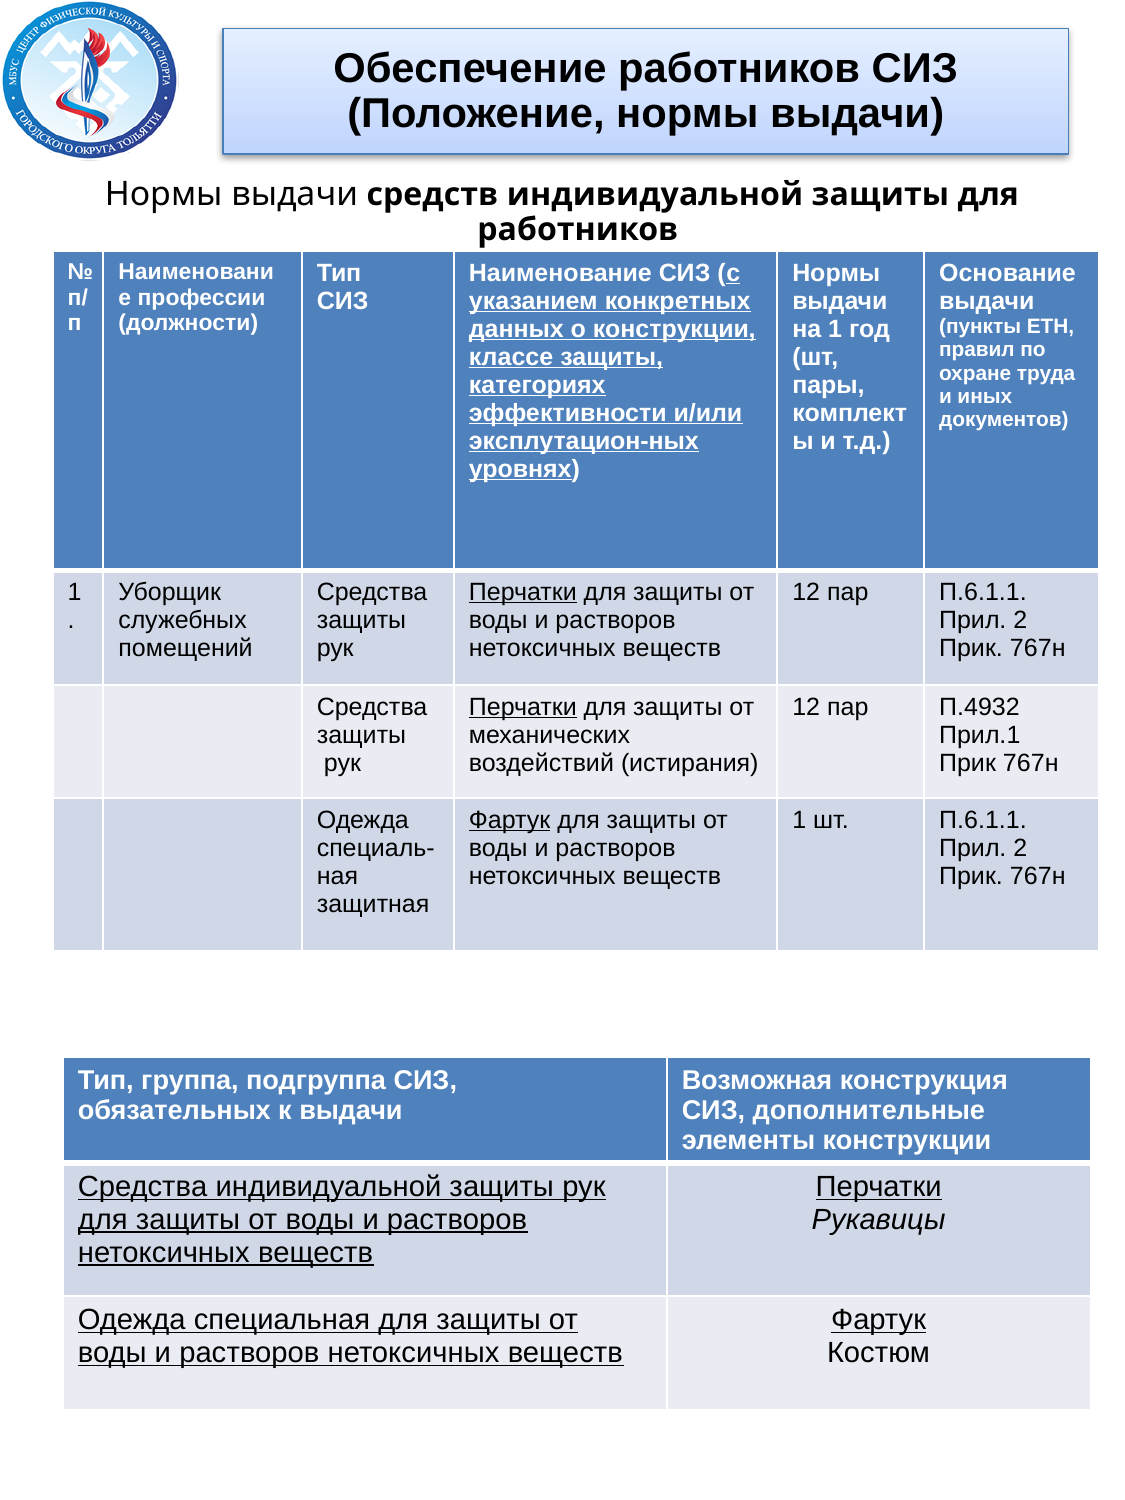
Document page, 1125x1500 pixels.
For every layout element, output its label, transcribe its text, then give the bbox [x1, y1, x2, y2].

table_cell 1 шт. [778, 799, 923, 950]
table_cell П.6.1.1. Прил. 2 Прик. 767н [925, 573, 1098, 684]
table_header Тип СИЗ [303, 252, 453, 568]
table_cell [104, 799, 301, 950]
table_cell Средства защиты рук [303, 573, 453, 684]
table_header Наименование профессии (должности) [104, 252, 301, 568]
picture [0, 0, 179, 161]
table_header Возможная конструкция СИЗ, дополнительные элементы конструкции [668, 1058, 1090, 1160]
table_cell П.6.1.1. Прил. 2 Прик. 767н [925, 799, 1098, 950]
table_cell Фартук Костюм [668, 1297, 1090, 1409]
table_header Нормы выдачи на 1 год (шт, пары, комплекты и т.д.) [778, 252, 923, 568]
table_header Тип, группа, подгруппа СИЗ, обязательных к выдачи [64, 1058, 666, 1160]
table_cell Перчатки Рукавицы [668, 1166, 1090, 1295]
table_cell Уборщик служебных помещений [104, 573, 301, 684]
table_cell Одежда специальная для защиты от воды и растворов нетоксичных веществ [64, 1297, 666, 1409]
table_cell Перчатки для защиты от воды и растворов нетоксичных веществ [455, 573, 776, 684]
table_cell П.4932 Прил.1 Прик 767н [925, 686, 1098, 797]
title Обеспечение работников СИЗ (Положение, нормы выдачи) [222, 28, 1069, 155]
table_cell 12 пар [778, 686, 923, 797]
table_cell 12 пар [778, 573, 923, 684]
table_cell [54, 799, 102, 950]
table_cell Средства защиты рук [303, 686, 453, 797]
table_cell Одежда специаль-ная защитная [303, 799, 453, 950]
table_header Основание выдачи (пункты ЕТН, правил по охране труда и иных документов) [925, 252, 1098, 568]
table_cell Средства индивидуальной защиты рук для защиты от воды и растворов нетоксичных веществ [64, 1166, 666, 1295]
table_cell Фартук для защиты от воды и растворов нетоксичных веществ [455, 799, 776, 950]
table_cell Перчатки для защиты от механических воздействий (истирания) [455, 686, 776, 797]
table_header № п/ п [54, 252, 102, 568]
table_header Наименование СИЗ (с указанием конкретных данных о конструкции, классе защиты, категориях эффективности и/или эксплутацион-ных уровнях) [455, 252, 776, 568]
table_cell [54, 686, 102, 797]
table_cell 1. [54, 573, 102, 684]
subtitle Нормы выдачи средств индивидуальной защиты для работников [56, 176, 1069, 248]
table_cell [104, 686, 301, 797]
